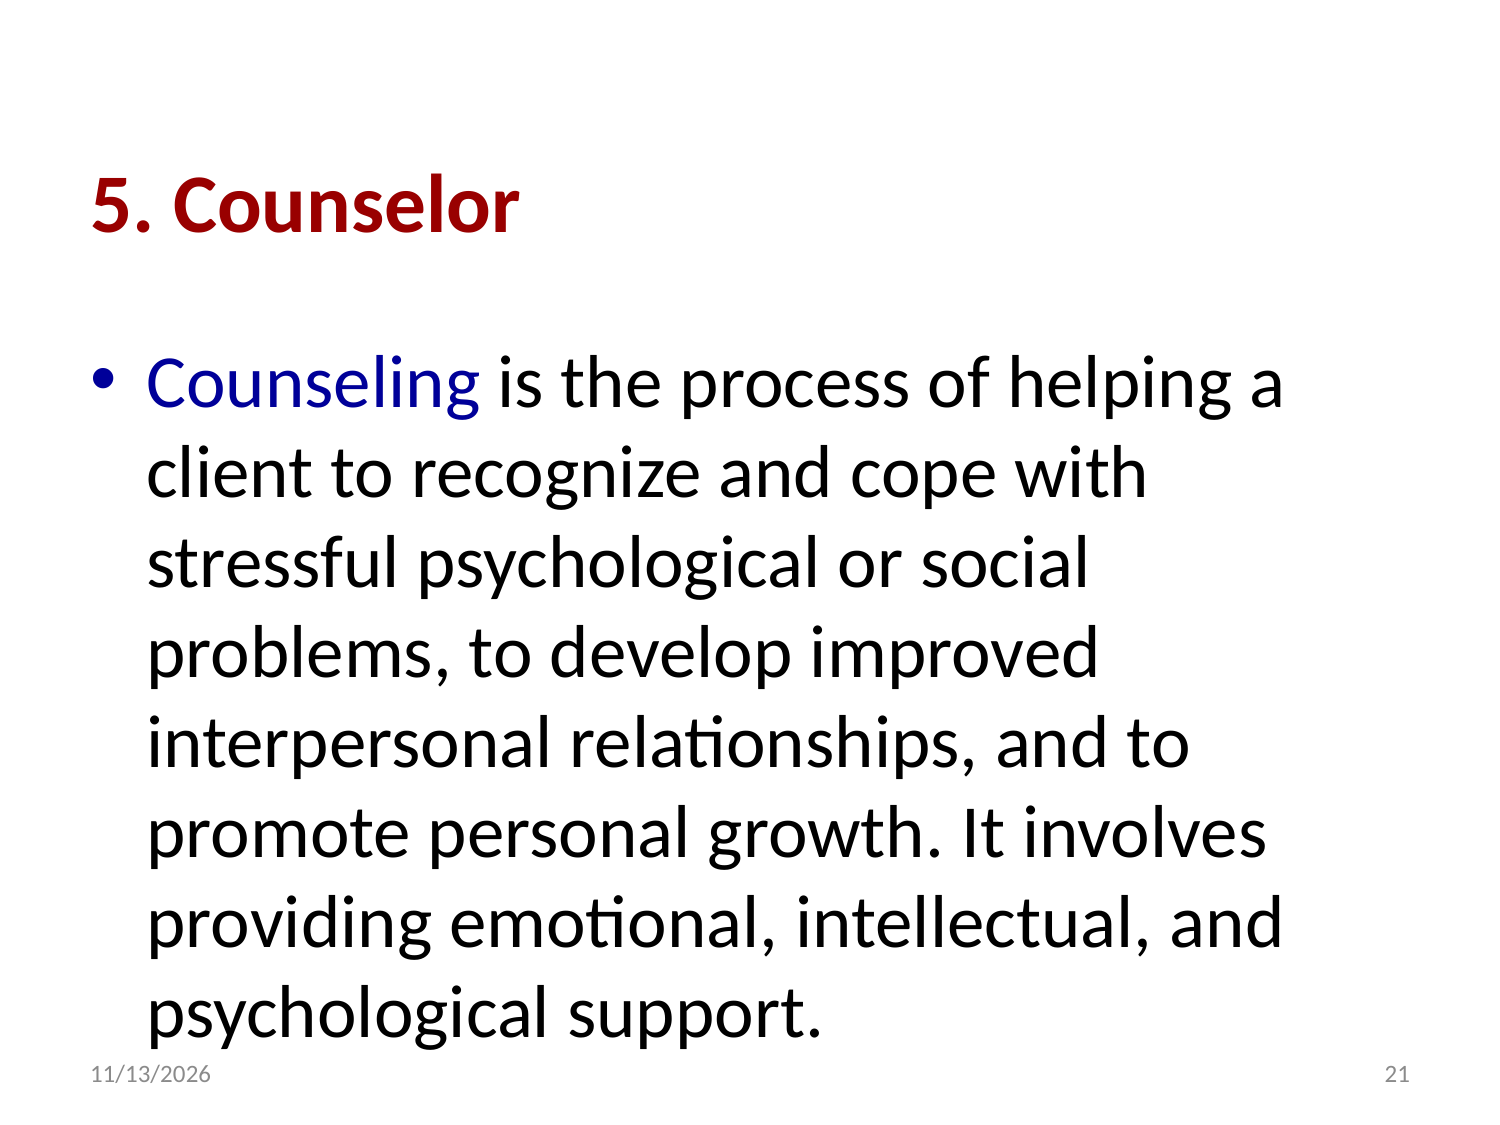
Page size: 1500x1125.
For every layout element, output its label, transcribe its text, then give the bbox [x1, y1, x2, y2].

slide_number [75, 1042, 425, 1103]
slide_number 21 [1074, 1042, 1425, 1103]
list Counseling is the process of helping a client to recognize and cope with stressful psychological or social problems, to develop improved interpersonal relationships, and to promote personal growth. It involves providing emotional, intellectual, and psychological support. [75, 324, 1425, 1071]
title 5. Counselor [75, 75, 1425, 324]
